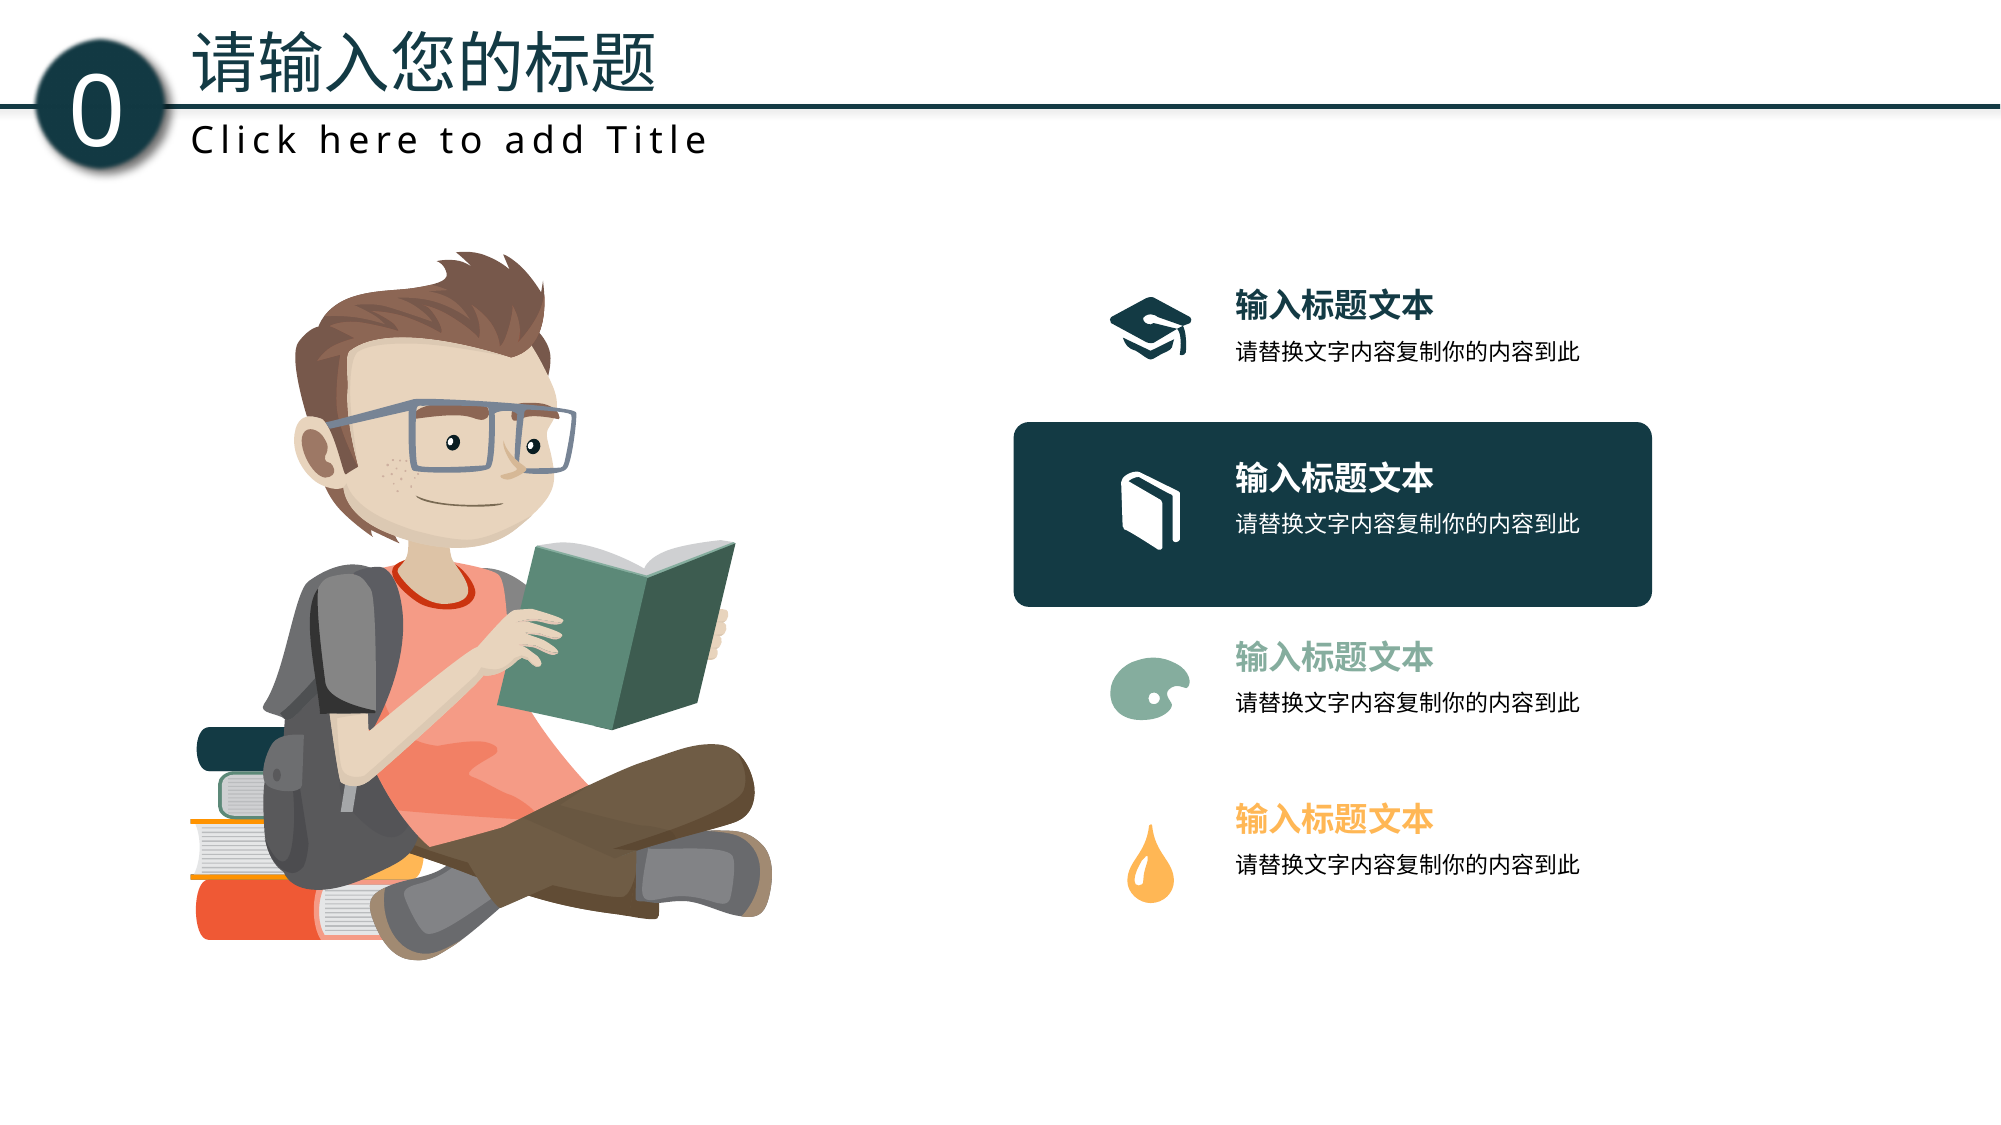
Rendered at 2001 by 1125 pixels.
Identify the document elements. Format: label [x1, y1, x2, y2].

text_box [1127, 790, 1625, 920]
text_box [1013, 421, 1653, 607]
text_box [190, 249, 776, 948]
text_box [1108, 629, 1625, 758]
text_box [1109, 277, 1625, 407]
